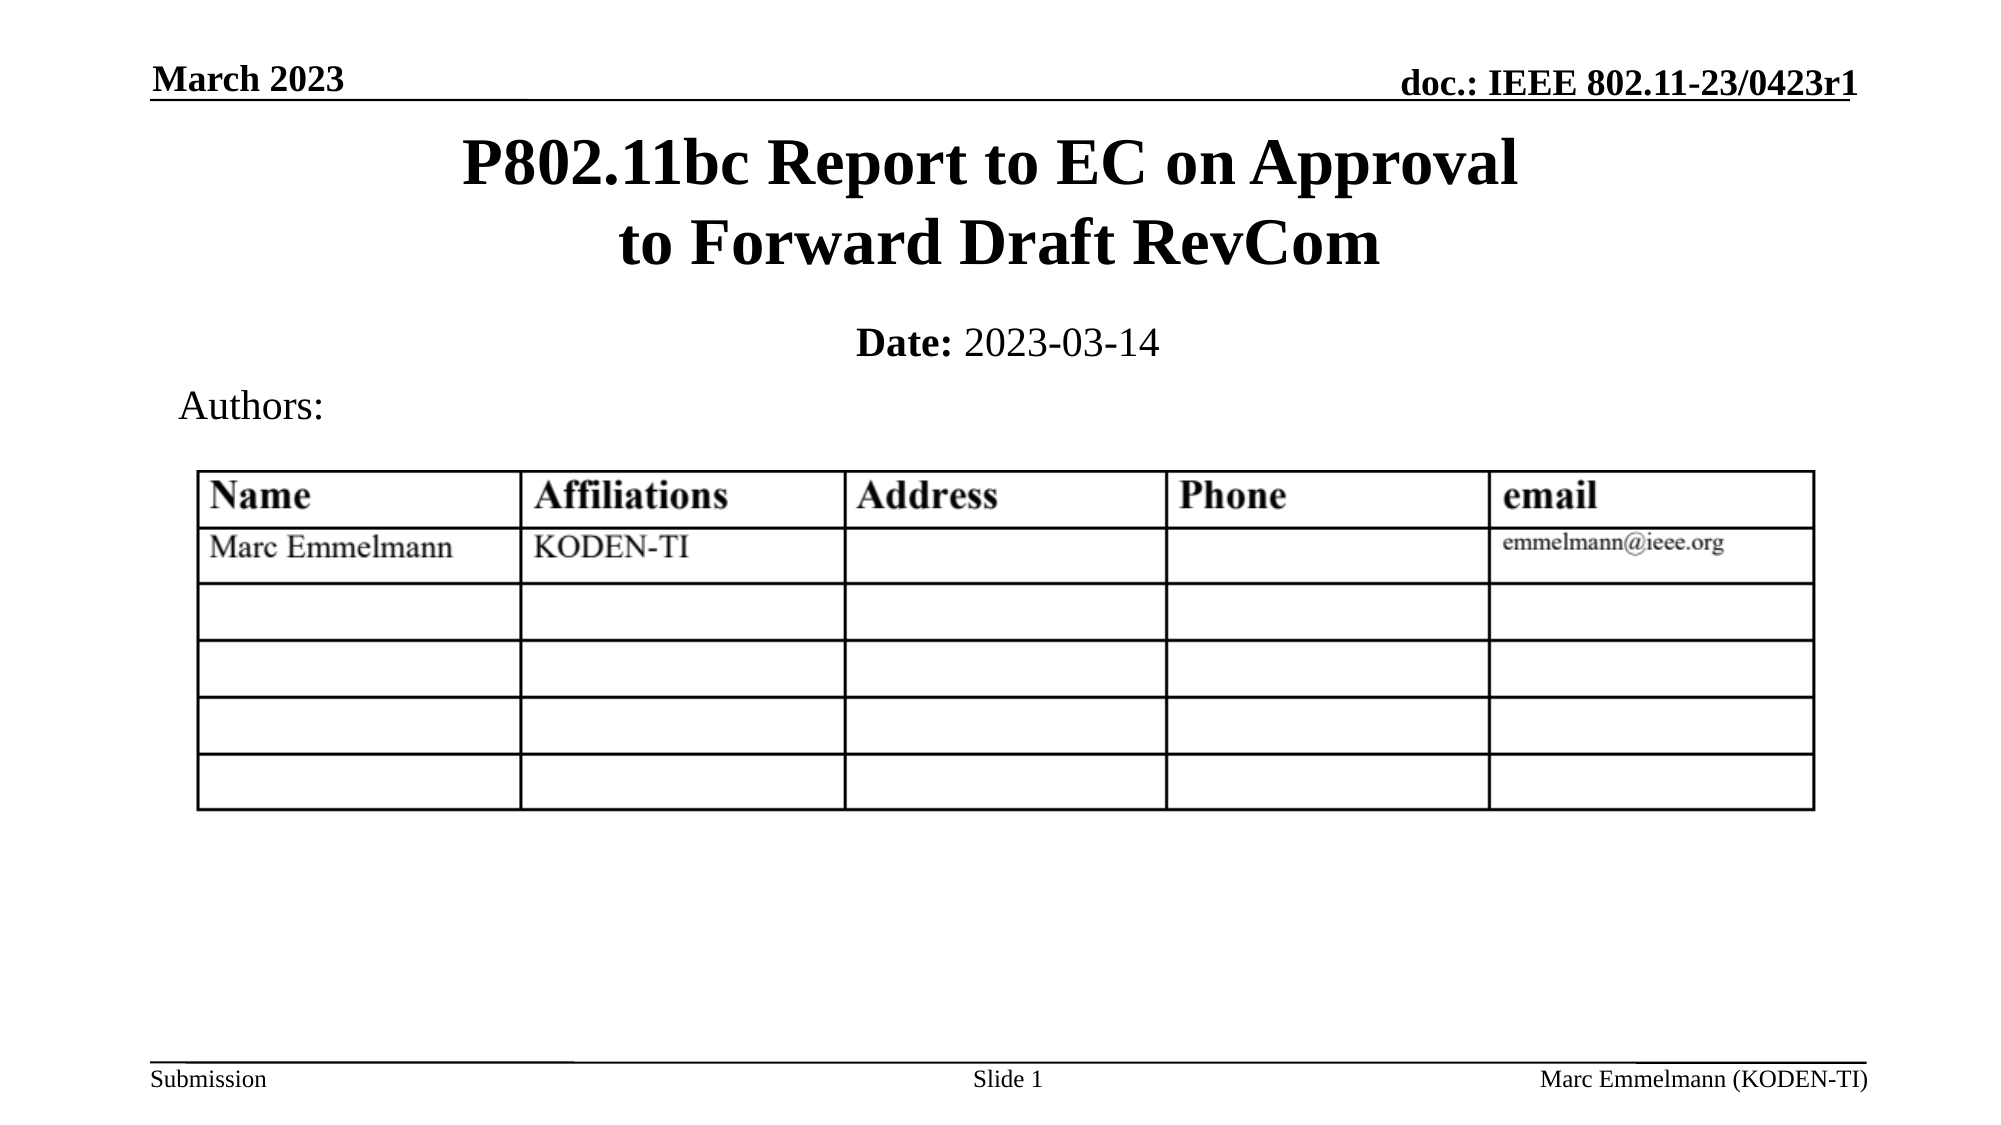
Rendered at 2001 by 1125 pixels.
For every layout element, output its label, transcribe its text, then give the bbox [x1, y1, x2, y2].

footer Marc Emmelmann (KODEN-TI) [1171, 1061, 1869, 1093]
text_box Authors: [162, 369, 401, 433]
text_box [183, 470, 1859, 854]
slide_number Slide 1 [950, 1061, 1067, 1123]
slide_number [152, 54, 563, 100]
subtitle Date: 2023-03-14 [307, 306, 1709, 386]
title P802.11bc Report to EC on Approval to Forward Draft RevCom [149, 76, 1851, 319]
